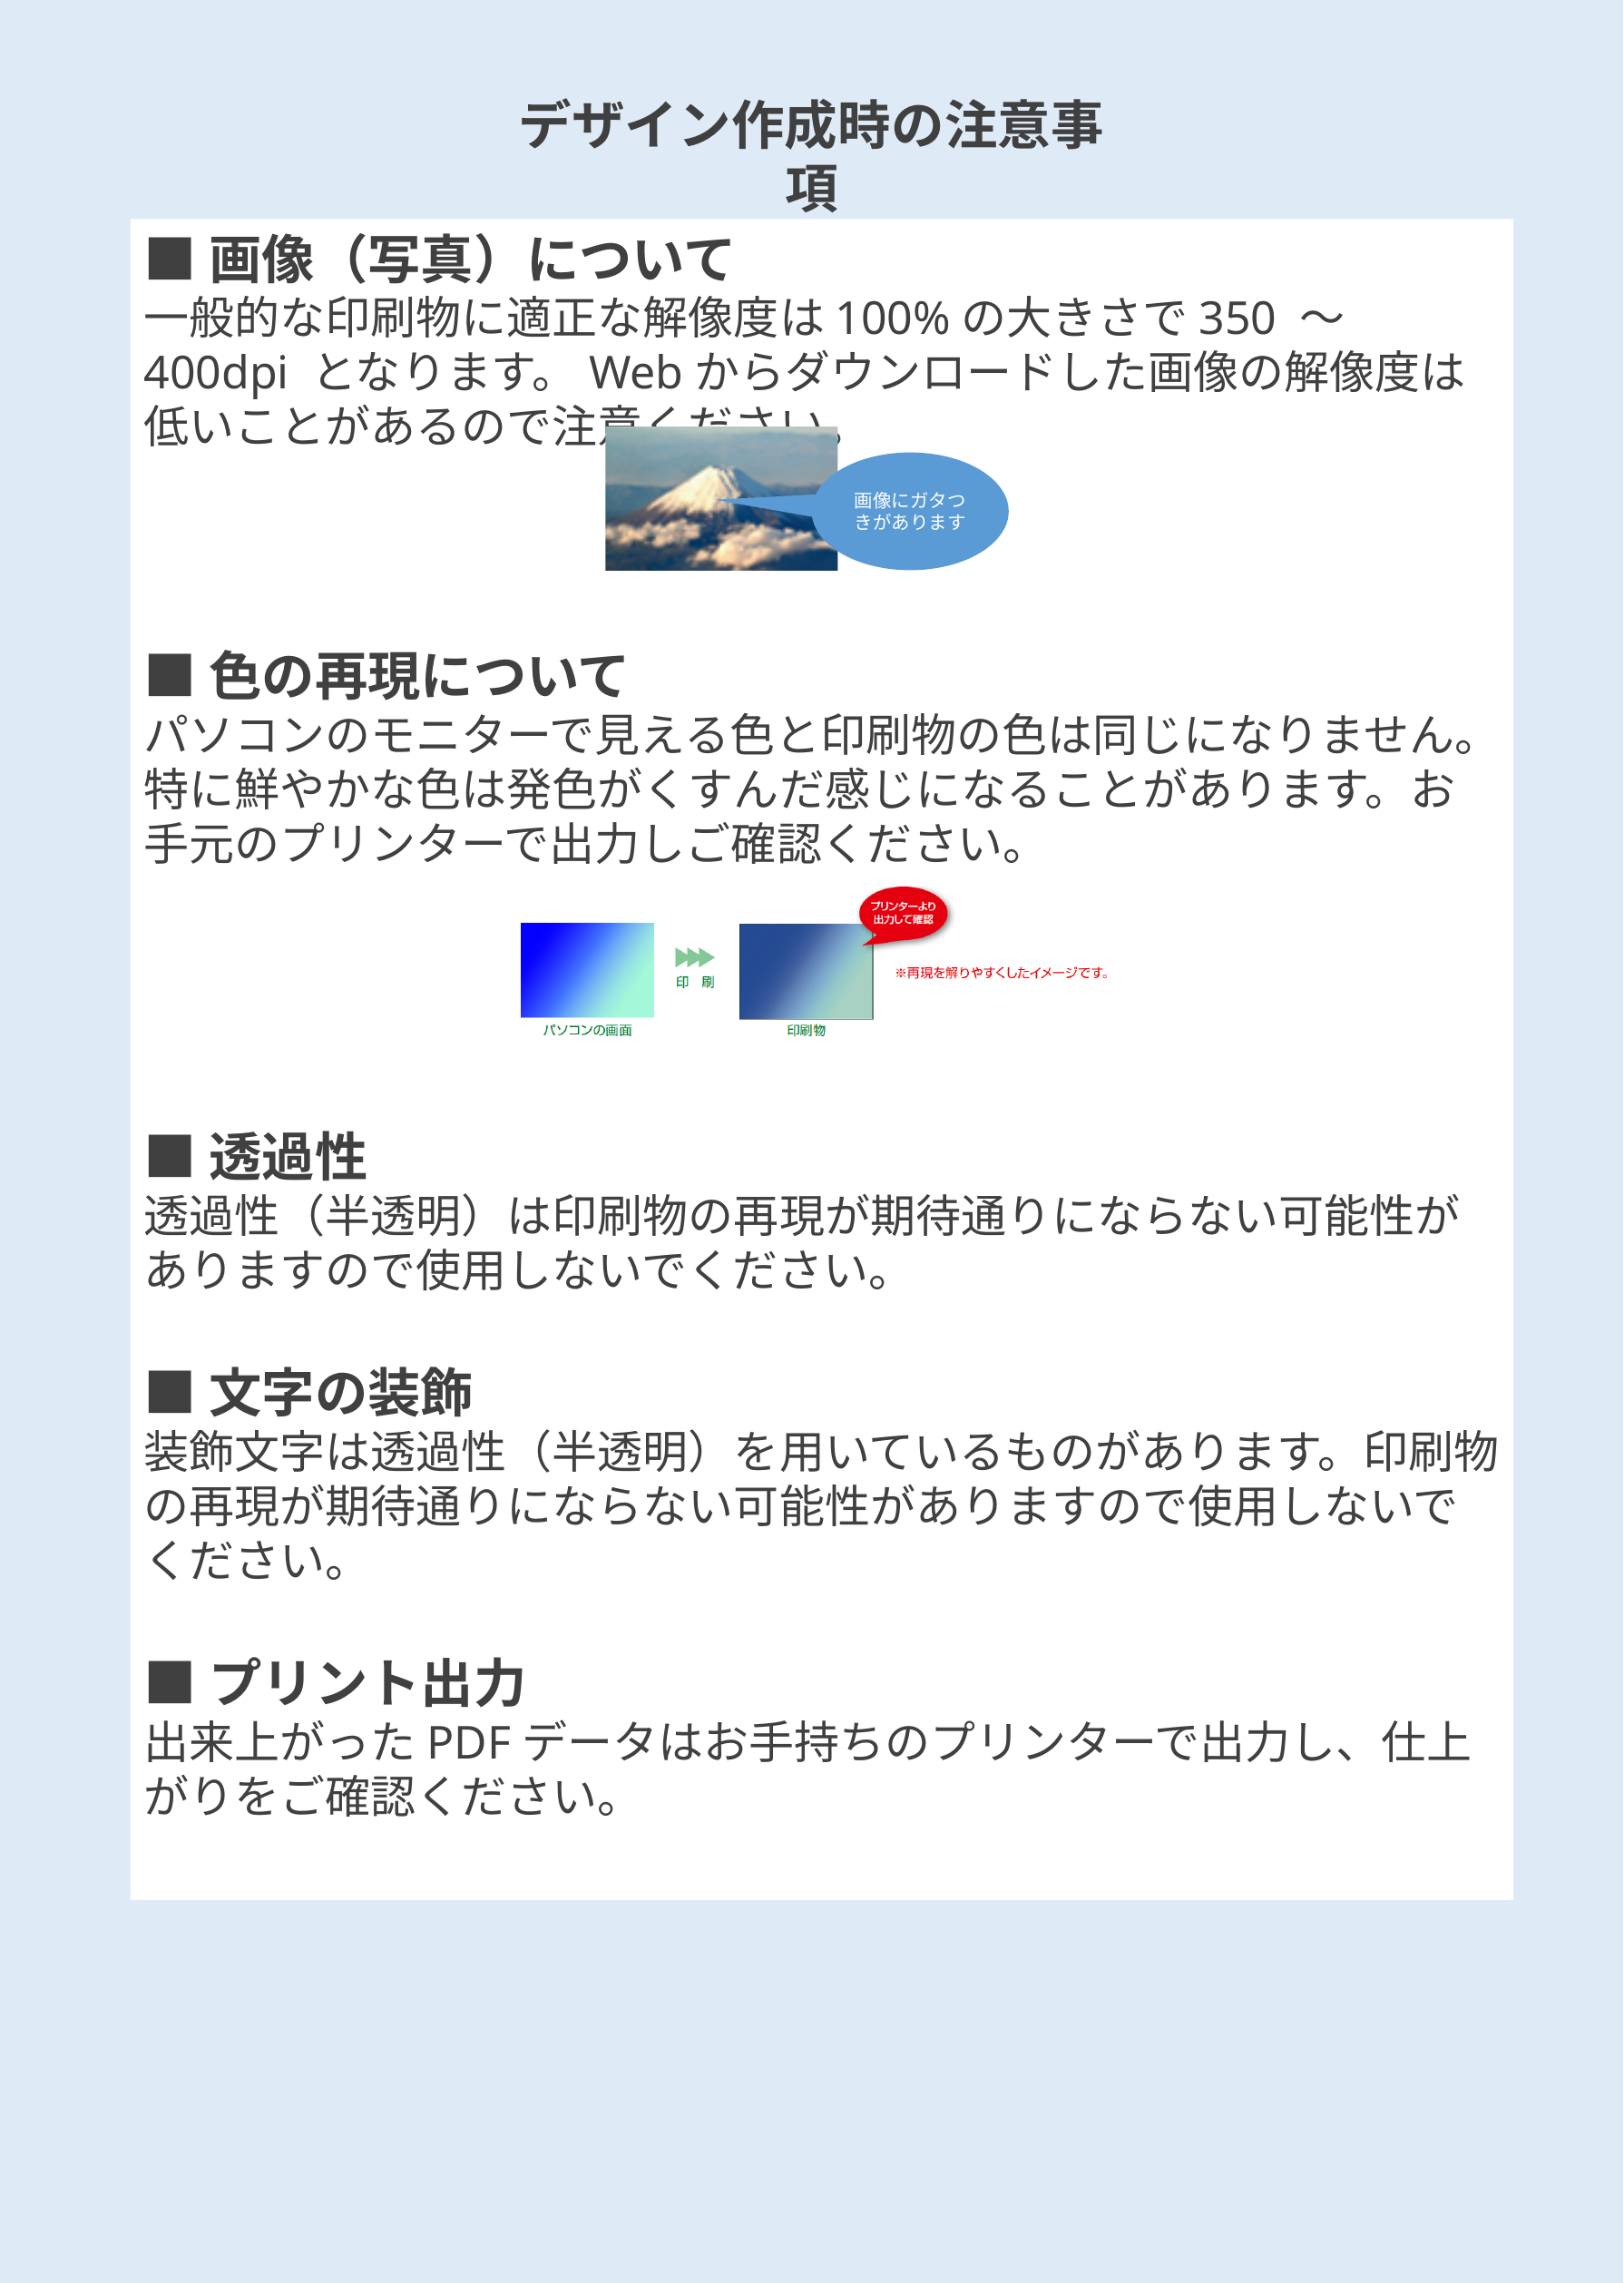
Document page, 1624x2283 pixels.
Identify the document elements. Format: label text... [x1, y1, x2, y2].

picture [500, 887, 1123, 1060]
text_box 画像にガタつきがあります [838, 451, 1010, 572]
text_box デザイン作成時の注意事項 [496, 83, 1127, 218]
picture [605, 426, 838, 571]
text_box ■画像（写真）について 一般的な印刷物に適正な解像度は100%の大きさで350 ～ 400dpi となります。Webからダウンロードした画像の解像度は低いことがあるので注意ください。 ■色の再現について パソコンのモニターで見える色と印刷物の色は同じになりません。特に鮮やかな色は発色がくすんだ感じになることがあります。お手元のプリンターで出力しご確認ください。 ■透過性 透過性（半透明）は印刷物の再現が期待通りにならない可能性がありますので使用しないでください。 ■文字の装飾 装飾文字は透過性（半透明）を用いているものがあります。印刷物の再現が期待通りにならない可能性がありますので使用しないでください。 ■プリント出力 出来上がったPDFデータはお手持ちのプリンターで出力し、仕上がりをご確認ください。 [130, 218, 1514, 1901]
